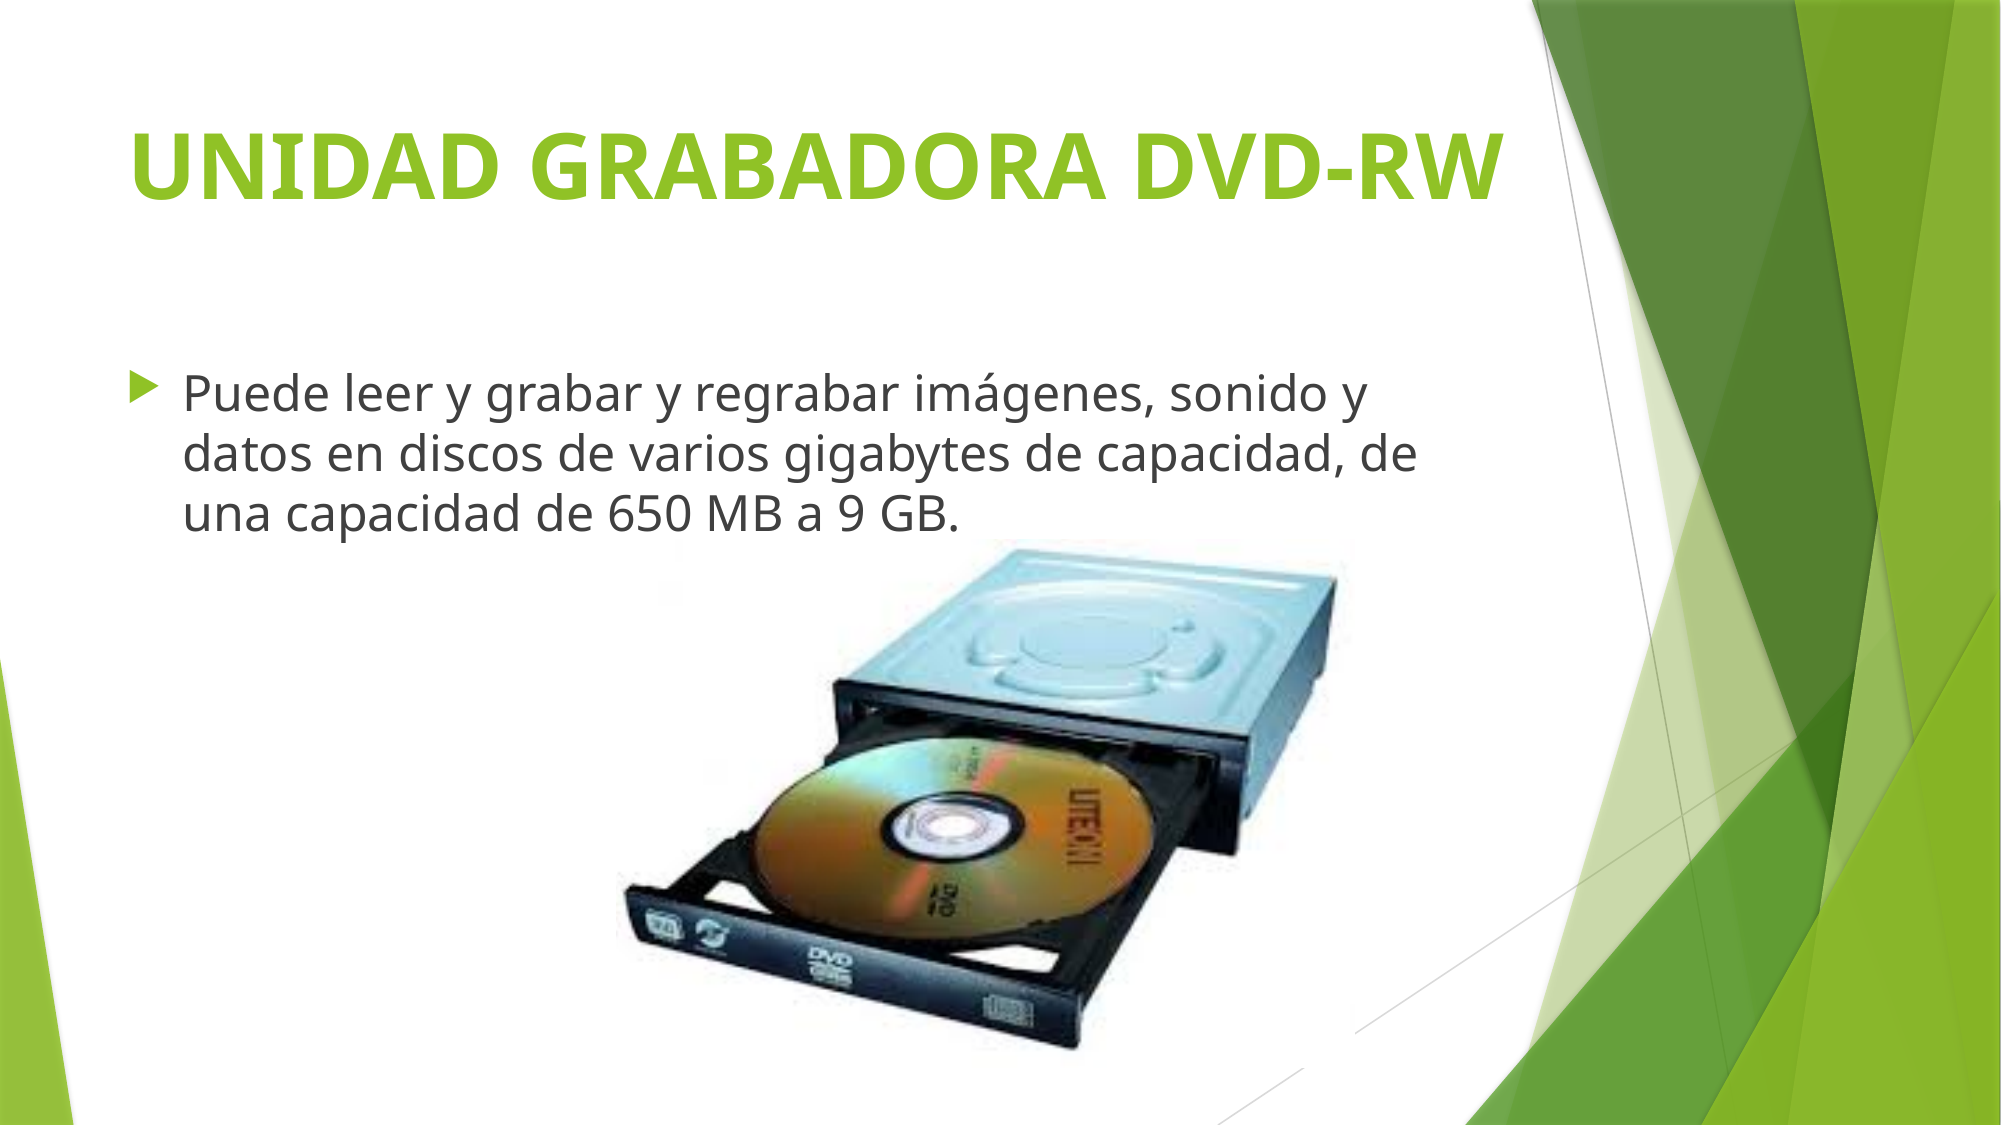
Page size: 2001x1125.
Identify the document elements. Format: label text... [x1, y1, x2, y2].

title UNIDAD GRABADORA DVD-RW [111, 99, 1522, 317]
picture [616, 538, 1355, 1069]
list Puede leer y grabar y regrabar imágenes, sonido y datos en discos de varios gigabytes de capacidad, de una capacidad de 650 MB a 9 GB. [111, 354, 1522, 992]
